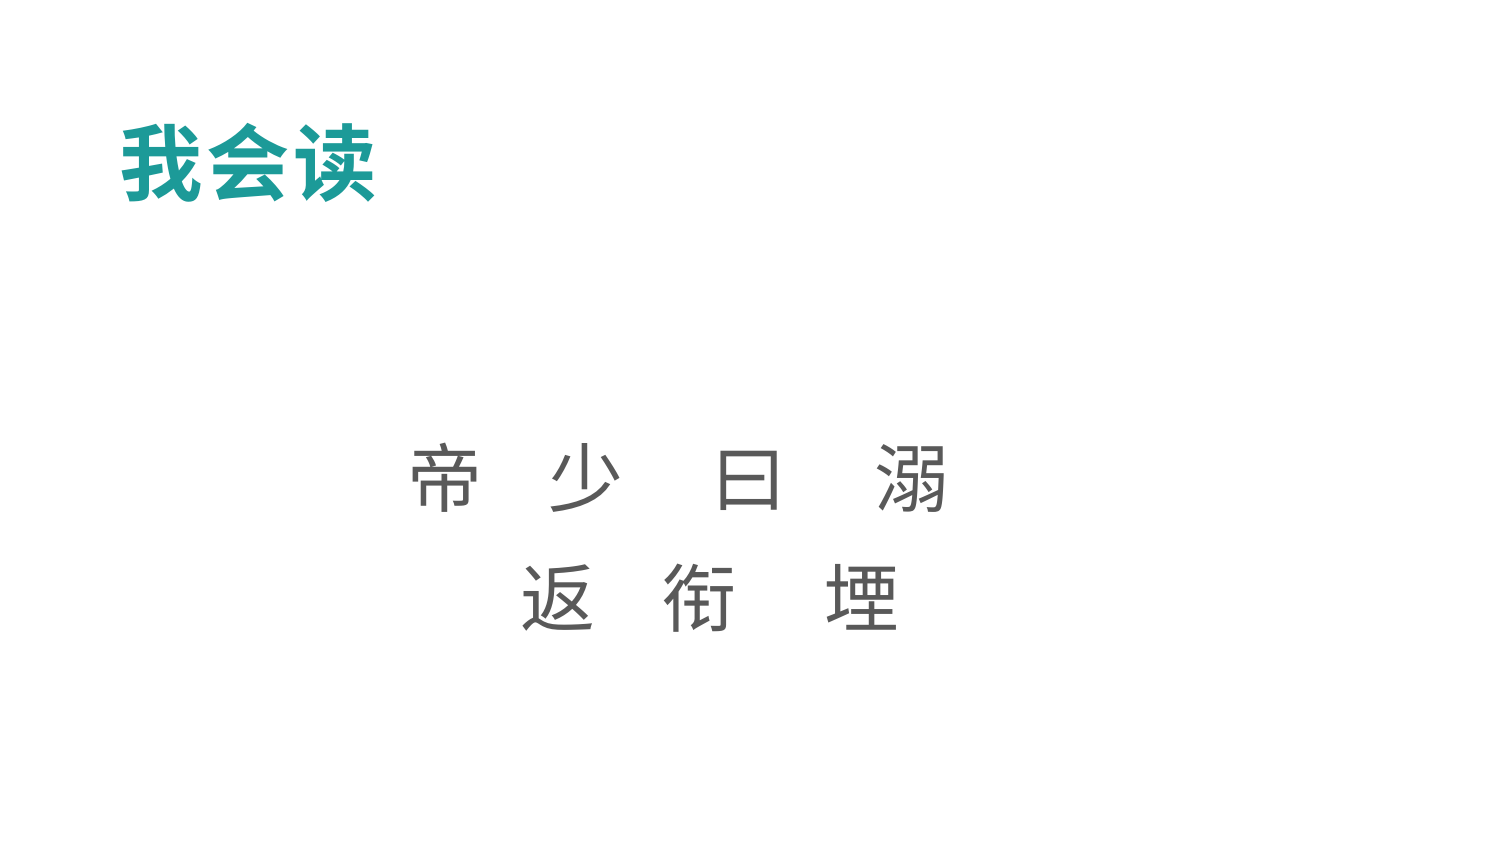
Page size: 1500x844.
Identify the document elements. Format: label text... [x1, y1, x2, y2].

subtitle 我会读 帝 少 曰 溺 返 衔 堙 [107, 95, 1313, 647]
